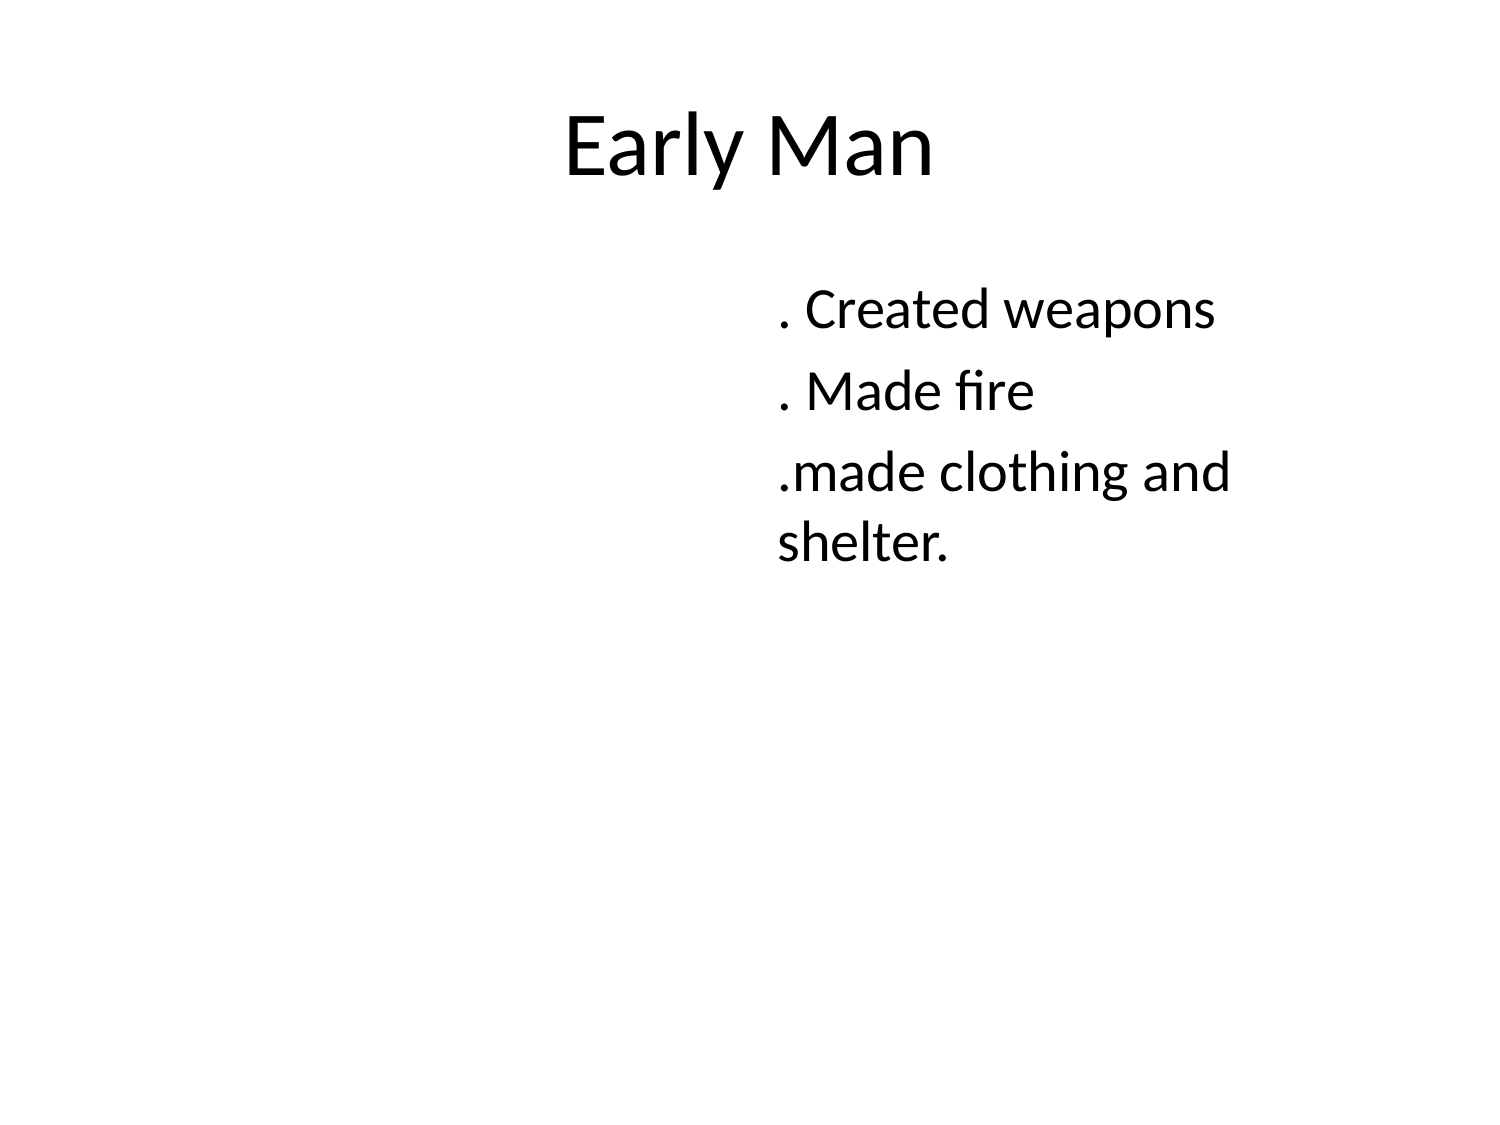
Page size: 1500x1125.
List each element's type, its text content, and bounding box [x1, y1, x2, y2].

title Early Man [75, 45, 1425, 233]
list . Created weapons . Made fire .made clothing and shelter. [762, 262, 1425, 1005]
